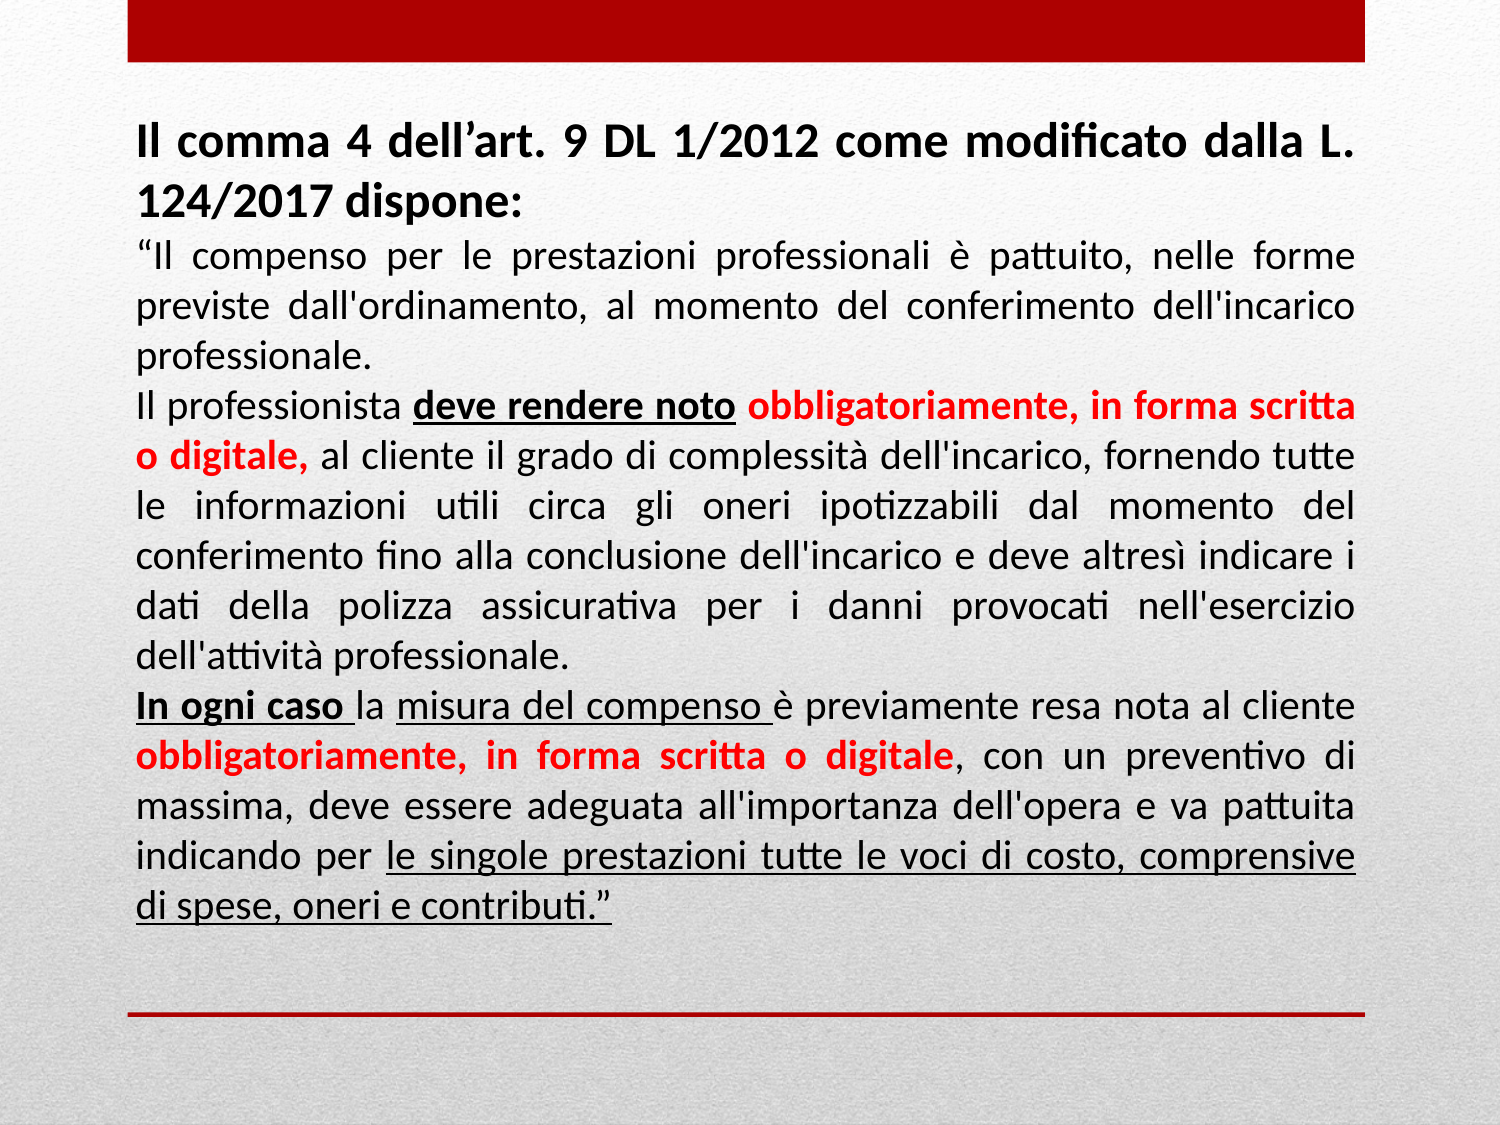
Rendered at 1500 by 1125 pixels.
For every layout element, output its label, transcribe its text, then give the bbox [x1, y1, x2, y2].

text_box Il comma 4 dell’art. 9 DL 1/2012 come modificato dalla L. 124/2017 dispone: “Il compenso per le prestazioni professionali è pattuito, nelle forme previste dall'ordinamento, al momento del conferimento dell'incarico professionale. Il professionista deve rendere noto obbligatoriamente, in forma scritta o digitale, al cliente il grado di complessità dell'incarico, fornendo tutte le informazioni utili circa gli oneri ipotizzabili dal momento del conferimento fino alla conclusione dell'incarico e deve altresì indicare i dati della polizza assicurativa per i danni provocati nell'esercizio dell'attività professionale. In ogni caso la misura del compenso è previamente resa nota al cliente obbligatoriamente, in forma scritta o digitale, con un preventivo di massima, deve essere adeguata all'importanza dell'opera e va pattuita indicando per le singole prestazioni tutte le voci di costo, comprensive di spese, oneri e contributi.” [120, 100, 1371, 936]
